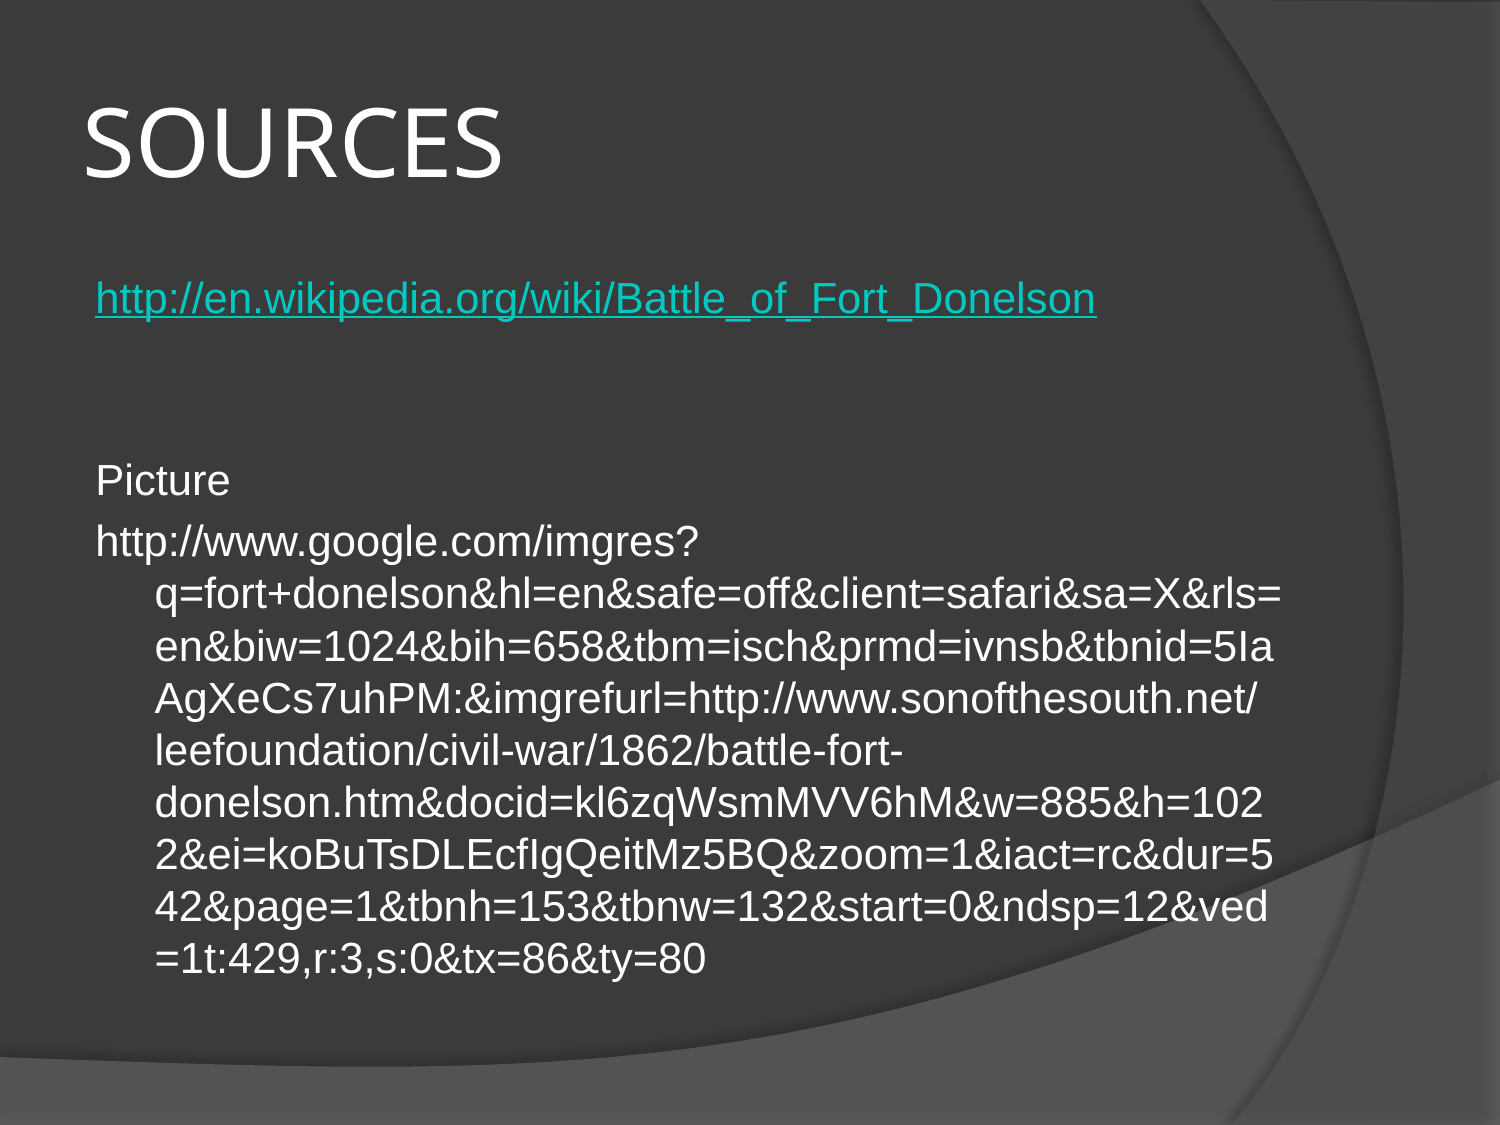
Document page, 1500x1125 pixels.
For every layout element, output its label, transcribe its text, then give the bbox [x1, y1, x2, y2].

title SOURCES [75, 45, 1300, 233]
list http://en.wikipedia.org/wiki/Battle_of_Fort_Donelson Picture http://www.google.com/imgres?q=fort+donelson&hl=en&safe=off&client=safari&sa=X&rls=en&biw=1024&bih=658&tbm=isch&prmd=ivnsb&tbnid=5IaAgXeCs7uhPM:&imgrefurl=http://www.sonofthesouth.net/leefoundation/civil-war/1862/battle-fort-donelson.htm&docid=kl6zqWsmMVV6hM&w=885&h=1022&ei=koBuTsDLEcfIgQeitMz5BQ&zoom=1&iact=rc&dur=542&page=1&tbnh=153&tbnw=132&start=0&ndsp=12&ved=1t:429,r:3,s:0&tx=86&ty=80 [75, 262, 1300, 1005]
